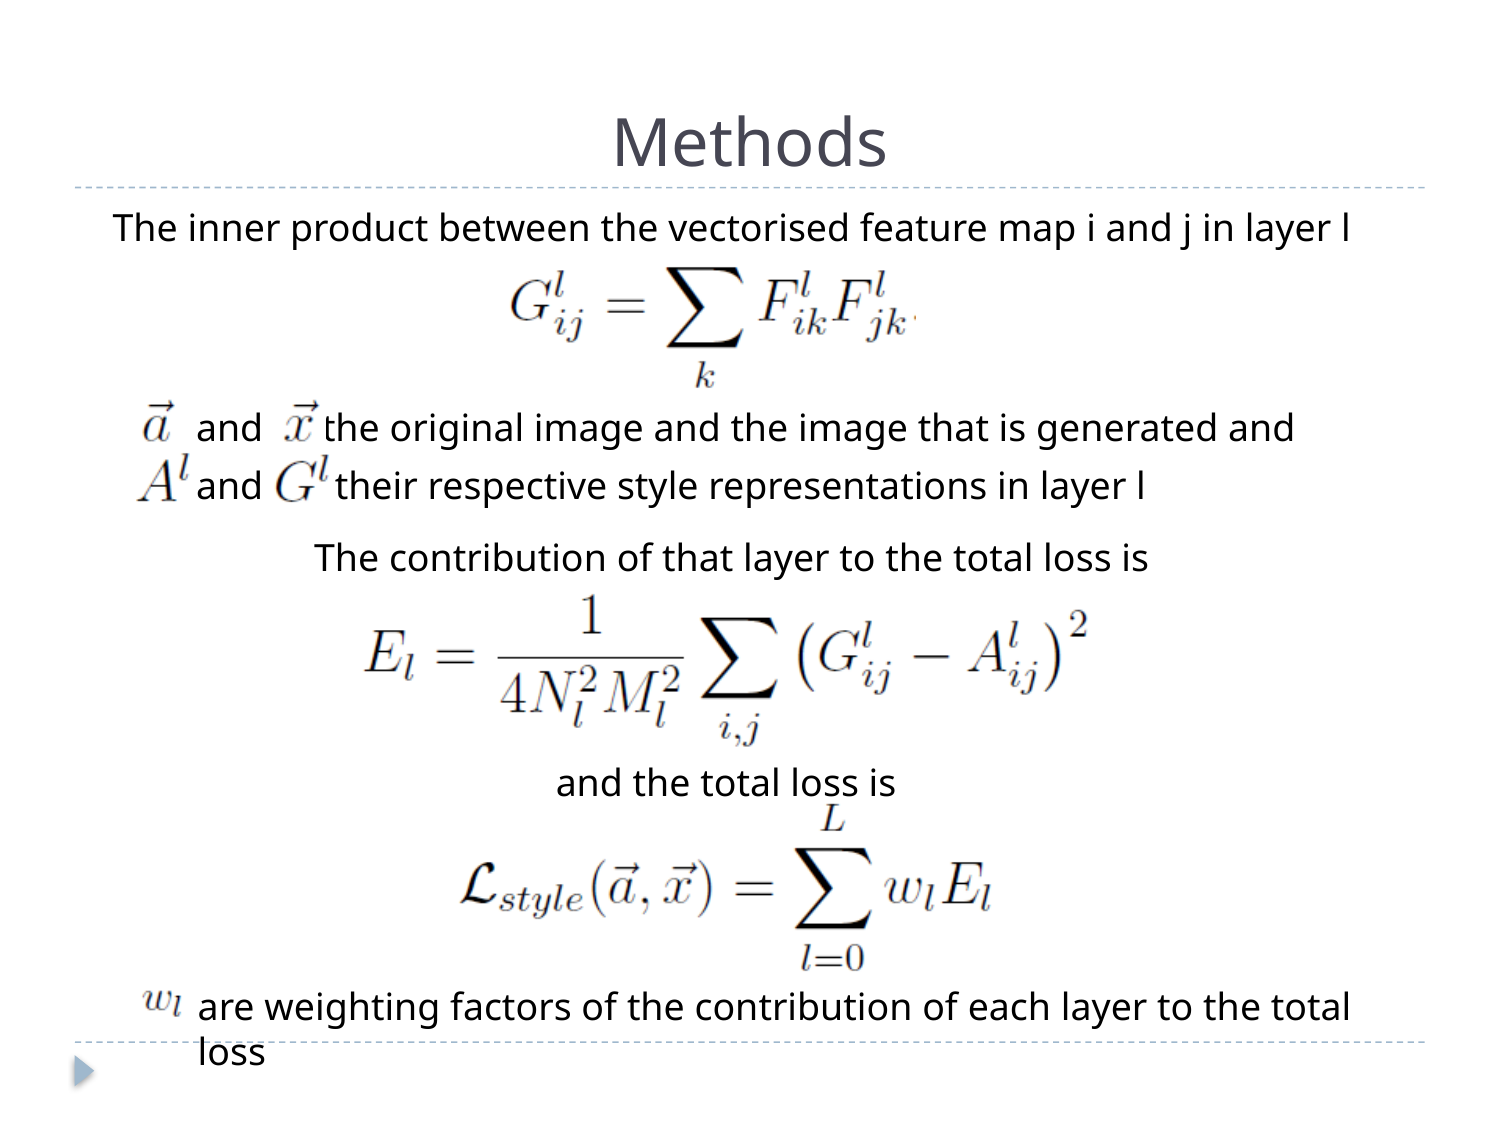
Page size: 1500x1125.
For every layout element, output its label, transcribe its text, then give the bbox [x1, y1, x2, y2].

text_box The contribution of that layer to the total loss is [277, 527, 1187, 587]
text_box and [183, 397, 277, 454]
picture [354, 574, 1105, 761]
title Methods [75, 24, 1425, 188]
picture [453, 798, 999, 990]
picture [135, 396, 196, 514]
text_box and the total loss is [541, 773, 912, 798]
text_box their respective style representations in layer l [343, 454, 1162, 515]
text_box The inner product between the vectorised feature map i and j in layer l [97, 196, 1367, 256]
picture [501, 255, 917, 400]
picture [135, 975, 186, 1025]
picture [272, 396, 337, 511]
text_box and [200, 454, 266, 515]
text_box are weighting factors of the contribution of each layer to the total loss [182, 975, 1388, 1081]
text_box the original image and the image that is generated and [327, 397, 1312, 457]
